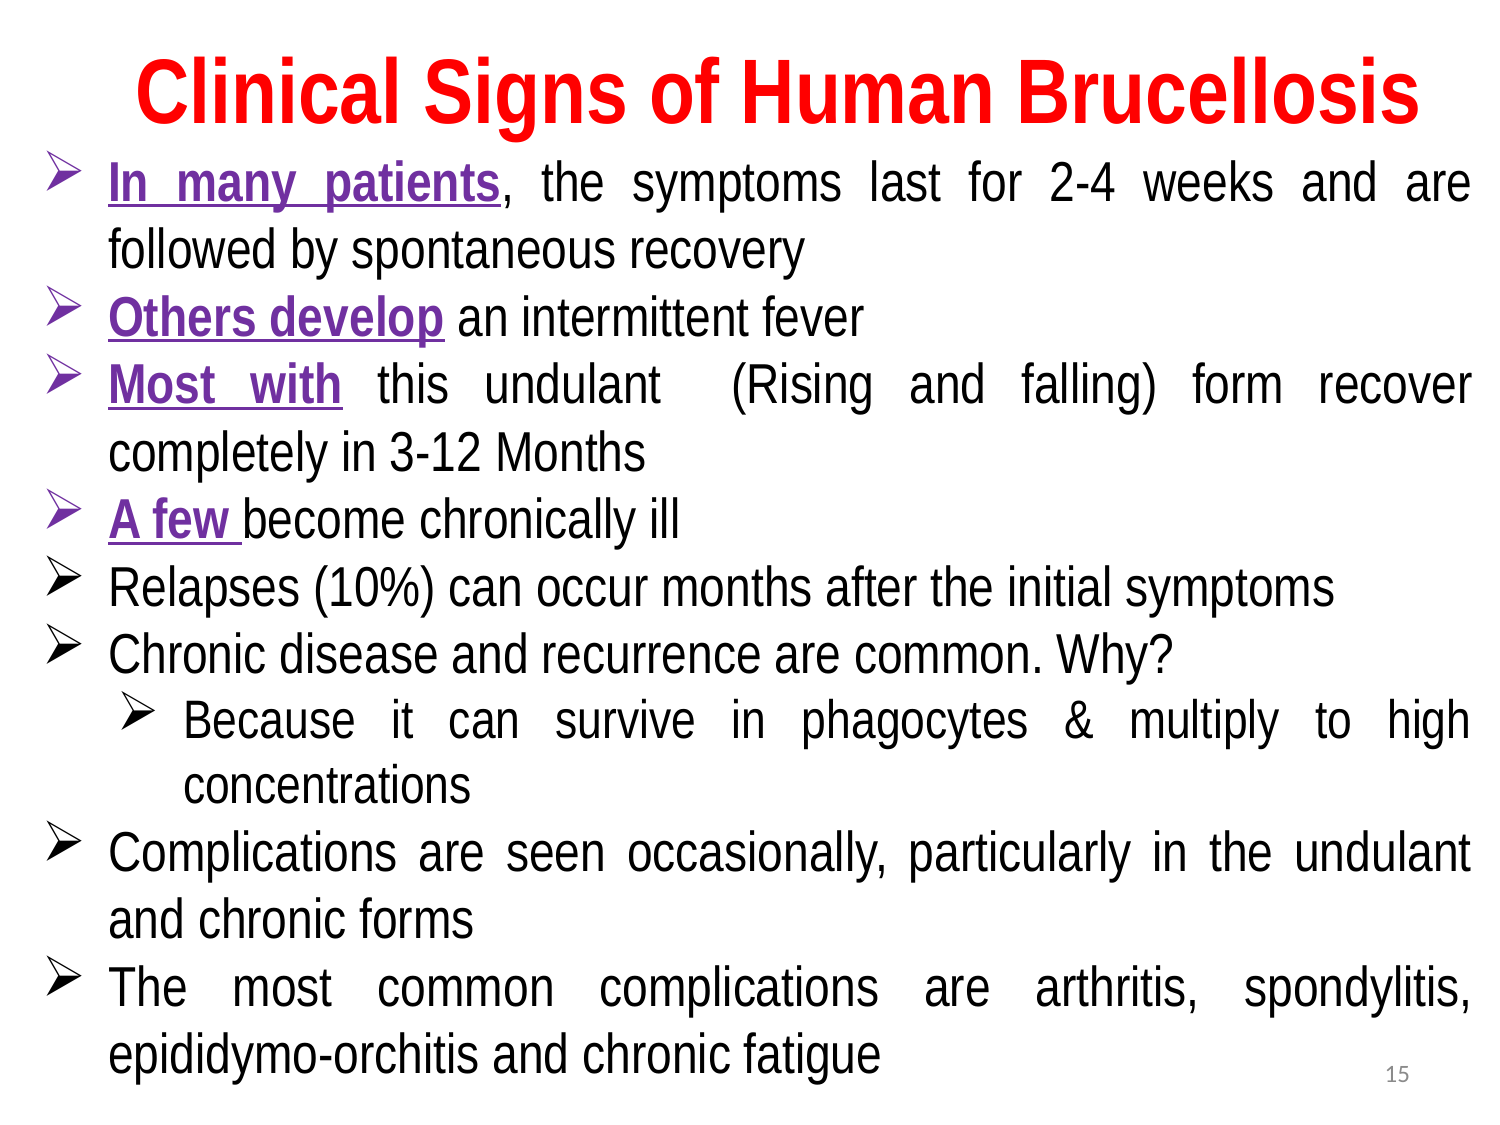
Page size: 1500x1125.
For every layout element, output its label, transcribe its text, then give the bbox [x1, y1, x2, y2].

text_box In many patients, the symptoms last for 2-4 weeks and are followed by spontaneous recovery Others develop an intermittent fever Most with this undulant (Rising and falling) form recover completely in 3-12 Months A few become chronically ill Relapses (10%) can occur months after the initial symptoms Chronic disease and recurrence are common. Why? Because it can survive in phagocytes & multiply to high concentrations Complications are seen occasionally, particularly in the undulant and chronic forms The most common complications are arthritis, spondylitis, epididymo-orchitis and chronic fatigue [0, 137, 1489, 1093]
slide_number 15 [1074, 1042, 1425, 1103]
text_box Clinical Signs of Human Brucellosis [105, 24, 1453, 150]
footer [512, 1042, 988, 1103]
